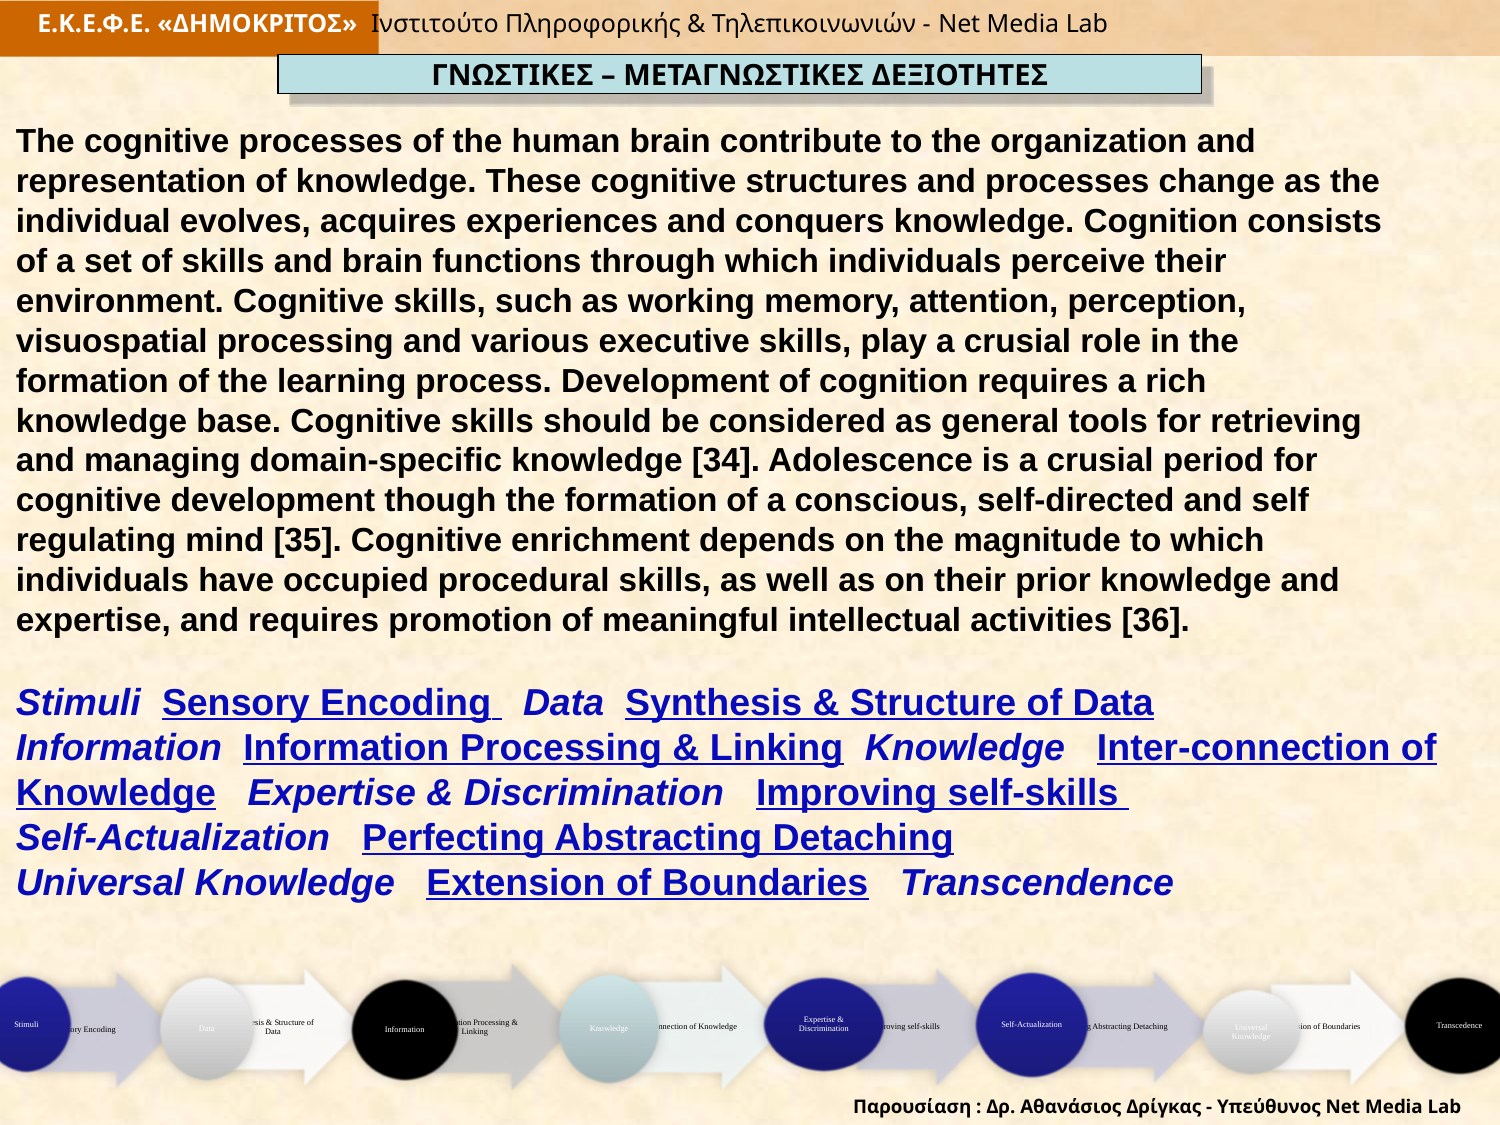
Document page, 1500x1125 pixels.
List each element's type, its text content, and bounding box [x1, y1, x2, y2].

text_box [377, 0, 1500, 56]
text_box The cognitive processes of the human brain contribute to the organization and representation of knowledge. These cognitive structures and processes change as the individual evolves, acquires experiences and conquers knowledge. Cognition consists of a set of skills and brain functions through which individuals perceive their environment. Cognitive skills, such as working memory, attention, perception, visuospatial processing and various executive skills, play a crusial role in the formation of the learning process. Development of cognition requires a rich knowledge base. Cognitive skills should be considered as general tools for retrieving and managing domain-specific knowledge [34]. Adolescence is a crusial period for cognitive development though the formation of a conscious, self-directed and self regulating mind [35]. Cognitive enrichment depends on the magnitude to which individuals have occupied procedural skills, as well as on their prior knowledge and expertise, and requires promotion of meaningful intellectual activities [36]. Stimuli Sensory Encoding Data Synthesis & Structure of Data Information Information Processing & Linking Knowledge Inter-connection of Knowledge Expertise & Discrimination Improving self-skills Self-Actualization Perfecting Abstracting Detaching Universal Knowledge Extension of Boundaries Transcendence [1, 111, 1500, 904]
text_box Ε.Κ.Ε.Φ.Ε. «ΔΗΜΟΚΡΙΤΟΣ» Ινστιτούτο Πληροφορικής & Τηλεπικοινωνιών - Net Media Lab [22, 0, 1364, 45]
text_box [0, 905, 1500, 1125]
picture [0, 56, 1500, 114]
text_box ΓΝΩΣΤΙΚΕΣ – ΜΕΤΑΓΝΩΣΤΙΚΕΣ ΔΕΞΙΟΤΗΤΕΣ [259, 49, 1221, 99]
text_box [0, 0, 377, 57]
